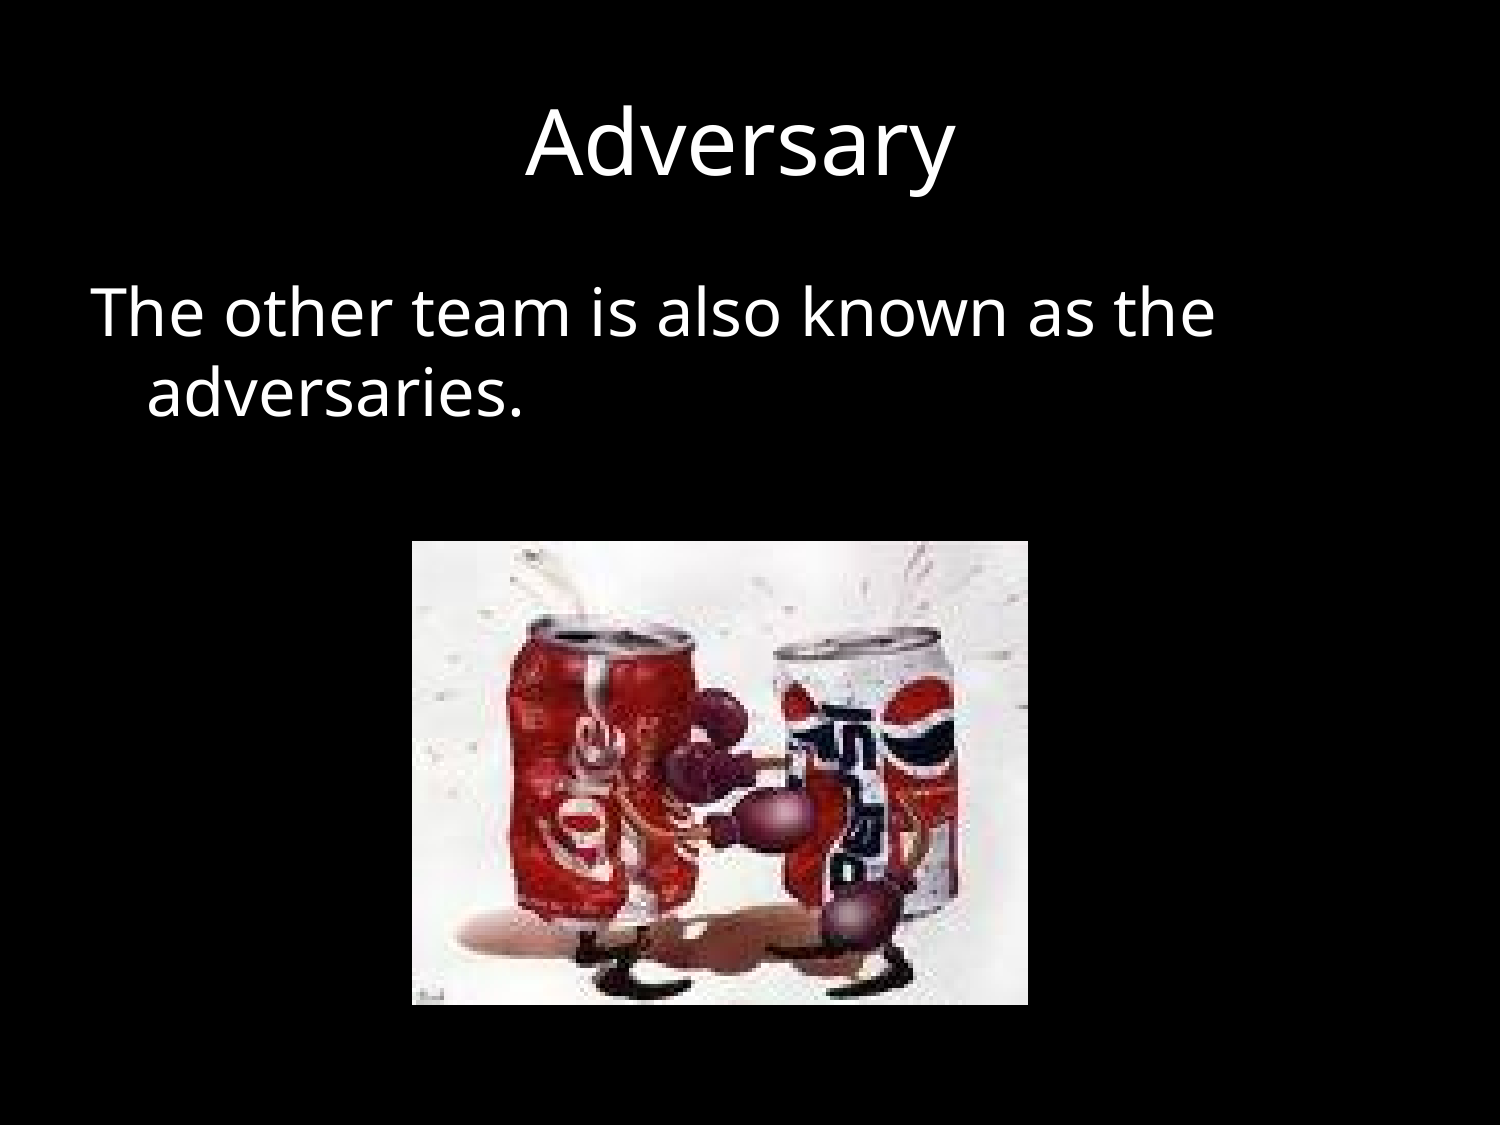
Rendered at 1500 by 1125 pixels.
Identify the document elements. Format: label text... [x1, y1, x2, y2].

title Adversary [75, 45, 1425, 233]
list The other team is also known as the adversaries. [75, 262, 1425, 1005]
picture [412, 541, 1028, 1006]
